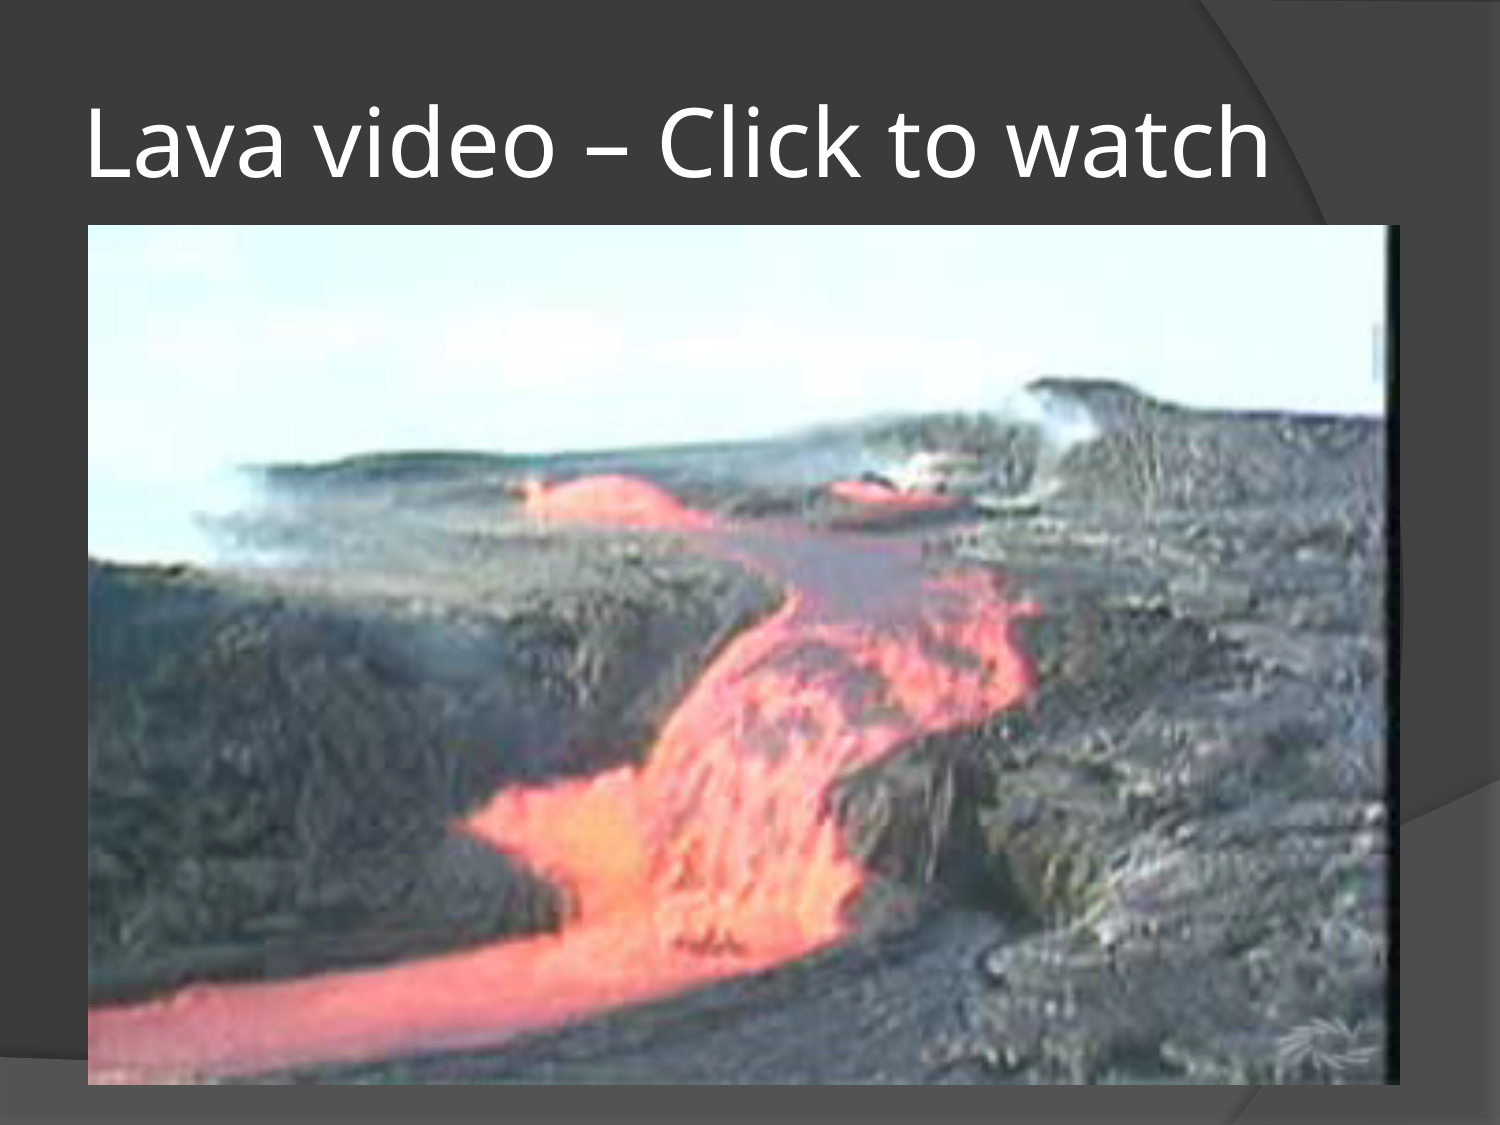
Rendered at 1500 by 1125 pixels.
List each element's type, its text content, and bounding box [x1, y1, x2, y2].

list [87, 224, 1401, 1086]
title Lava video – Click to watch [75, 45, 1300, 233]
